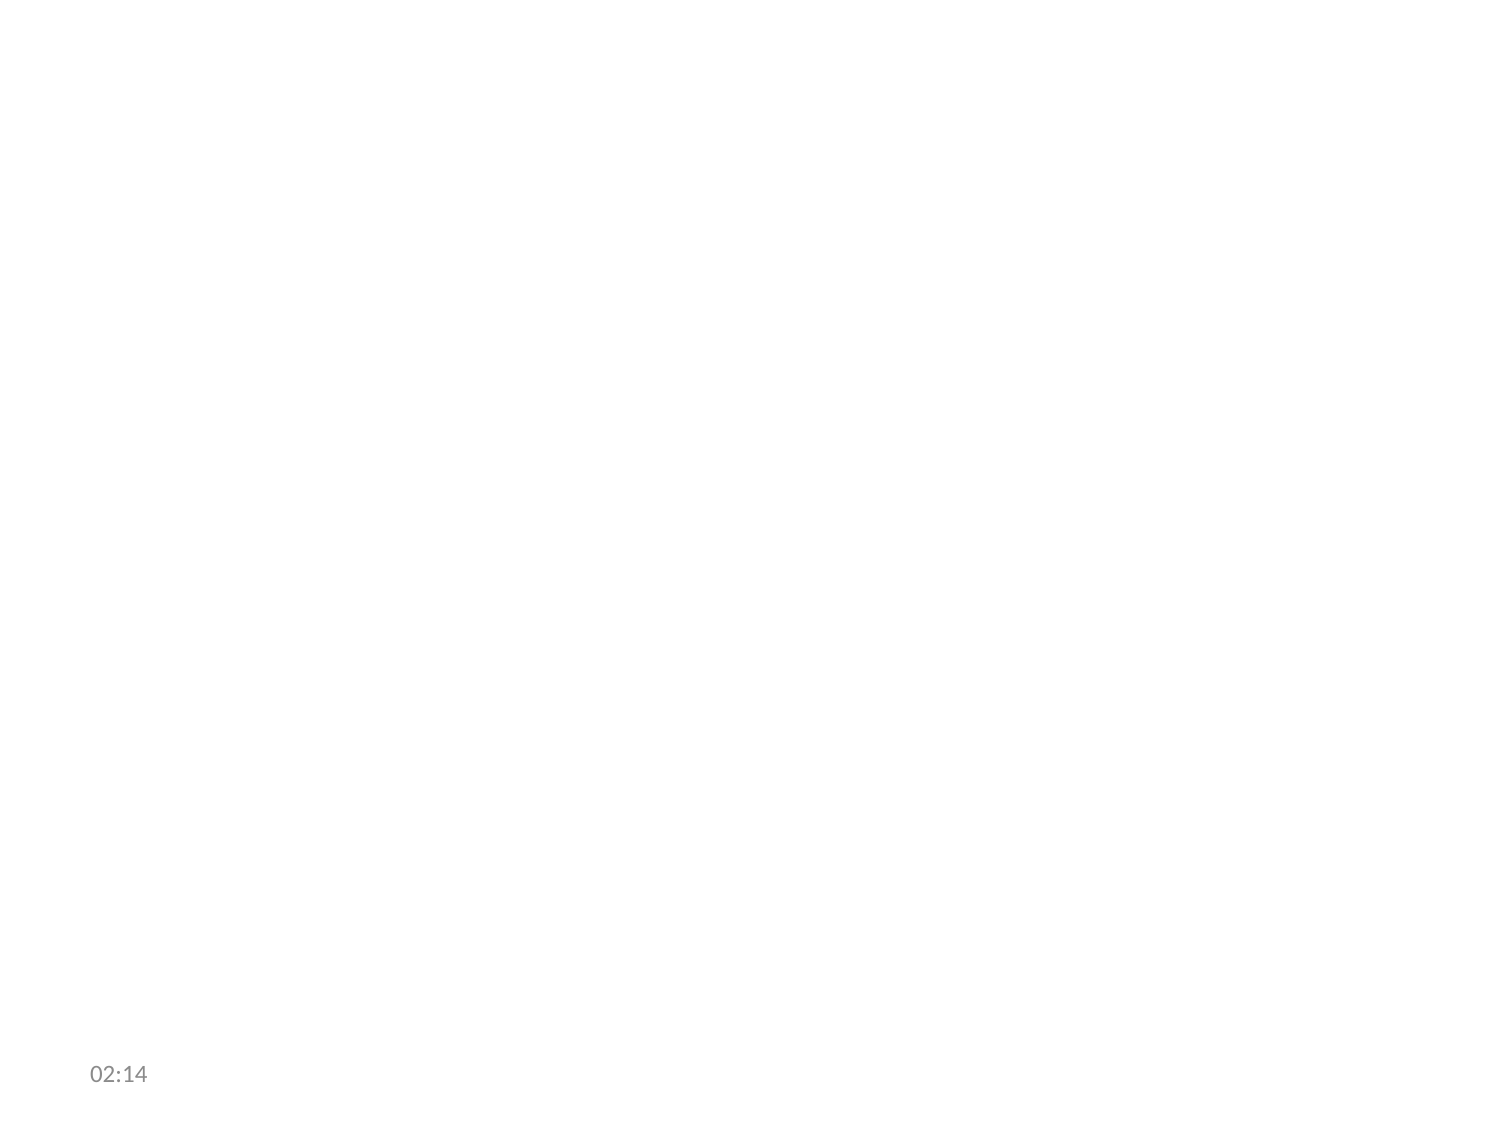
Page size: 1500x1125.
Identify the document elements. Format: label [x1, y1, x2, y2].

slide_number [75, 1042, 425, 1103]
